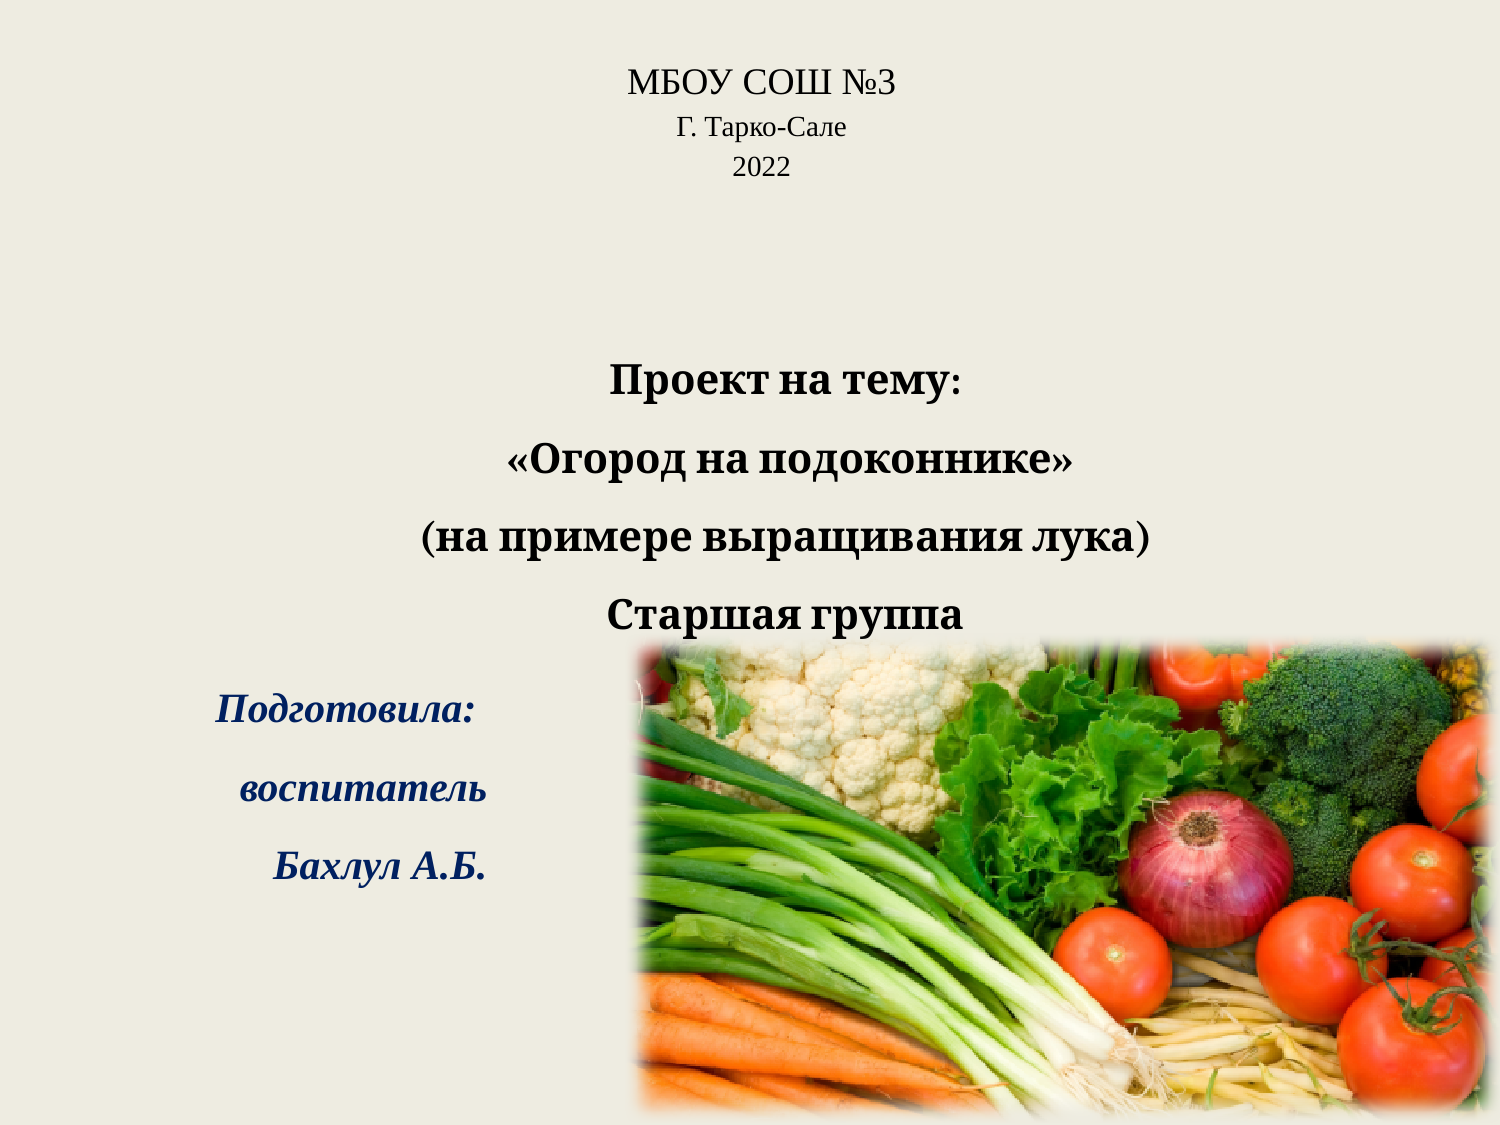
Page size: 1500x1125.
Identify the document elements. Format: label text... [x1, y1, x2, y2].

text_box Подготовила: воспитатель Бахлул А.Б. [0, 666, 502, 974]
text_box МБОУ СОШ №3 Г. Тарко-Сале 2022 [159, 42, 1365, 354]
picture [625, 633, 1500, 1124]
text_box Проект на тему: «Огород на подоконнике» (на примере выращивания лука) Старшая группа [324, 338, 1247, 646]
